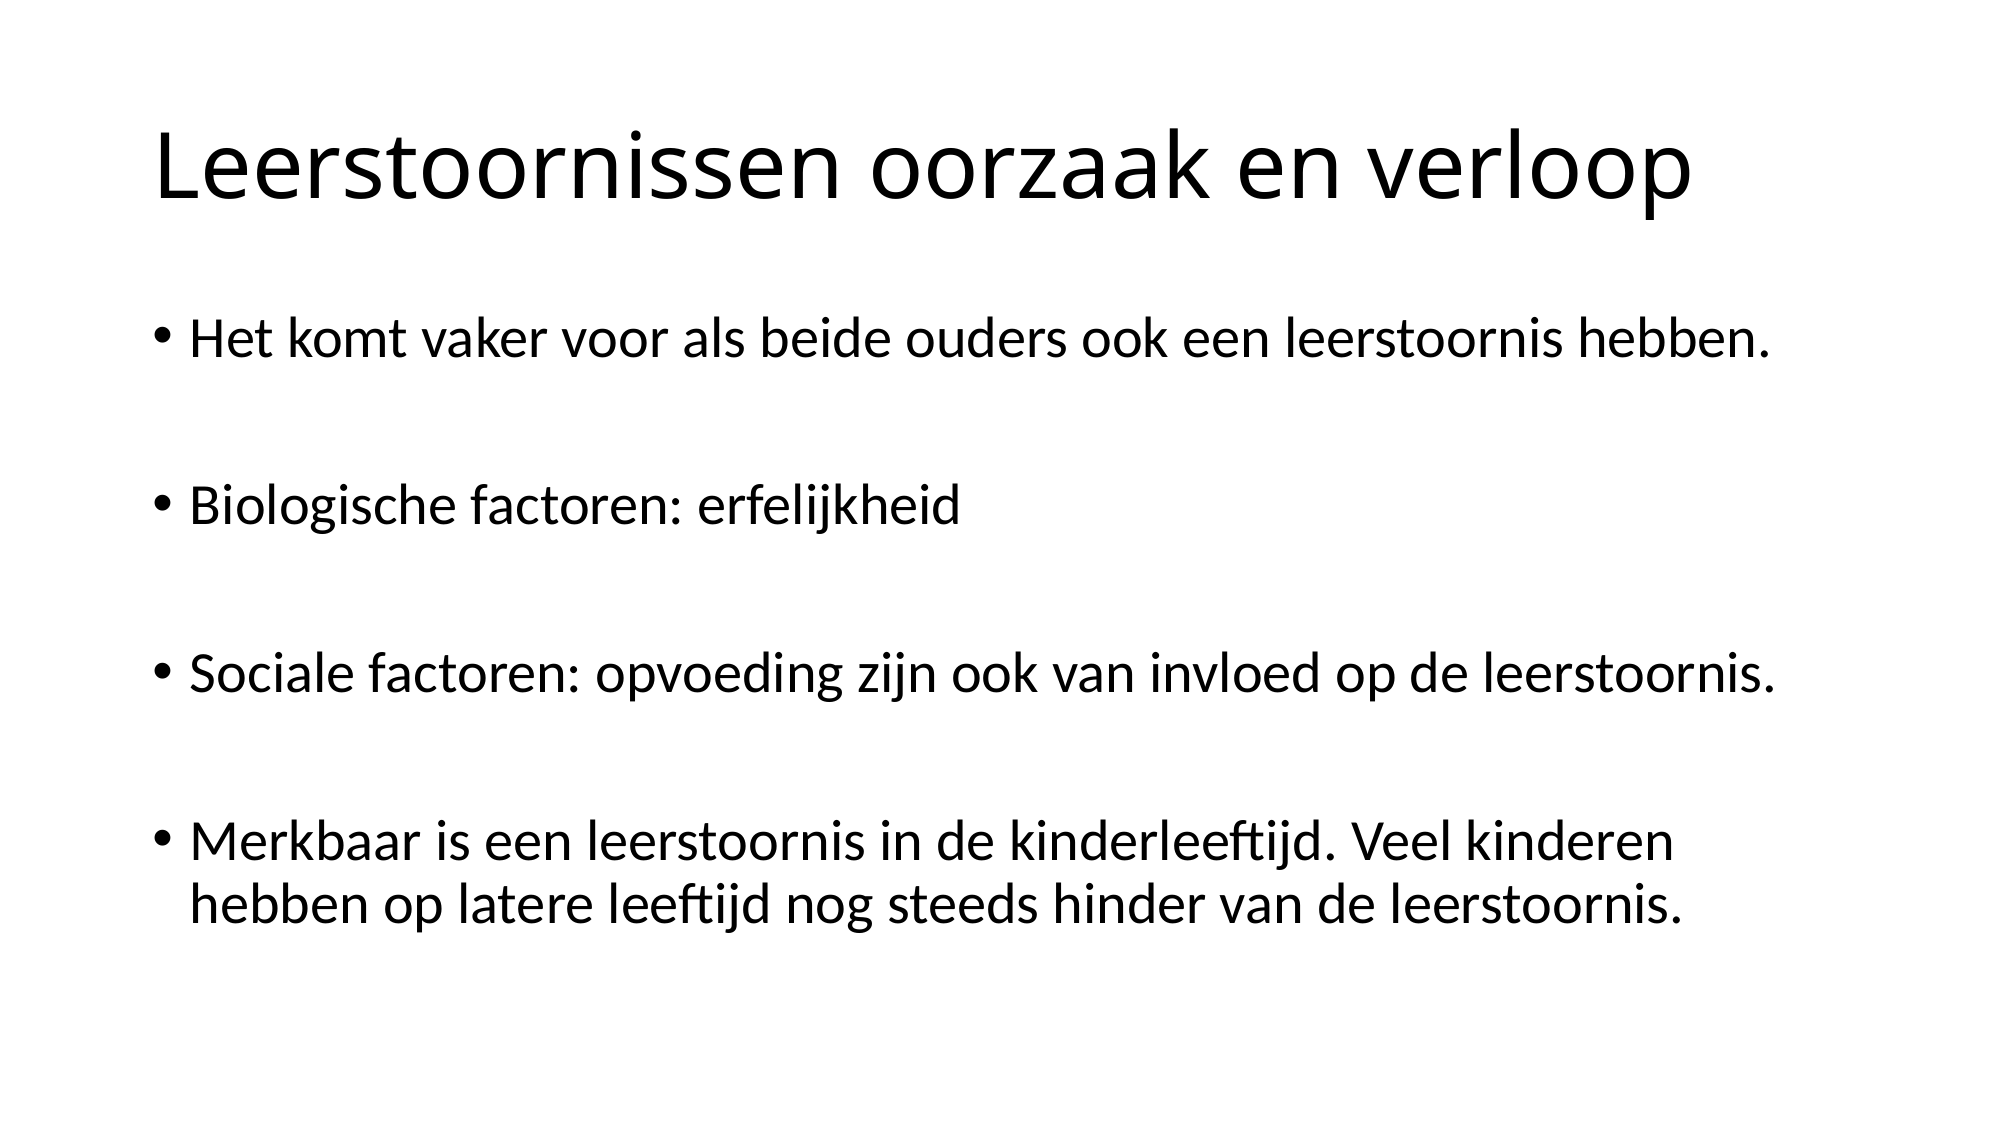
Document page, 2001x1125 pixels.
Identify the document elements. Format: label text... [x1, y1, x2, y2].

title Leerstoornissen oorzaak en verloop [137, 59, 1863, 278]
list Het komt vaker voor als beide ouders ook een leerstoornis hebben. Biologische factoren: erfelijkheid Sociale factoren: opvoeding zijn ook van invloed op de leerstoornis. Merkbaar is een leerstoornis in de kinderleeftijd. Veel kinderen hebben op latere leeftijd nog steeds hinder van de leerstoornis. [137, 299, 1863, 1014]
